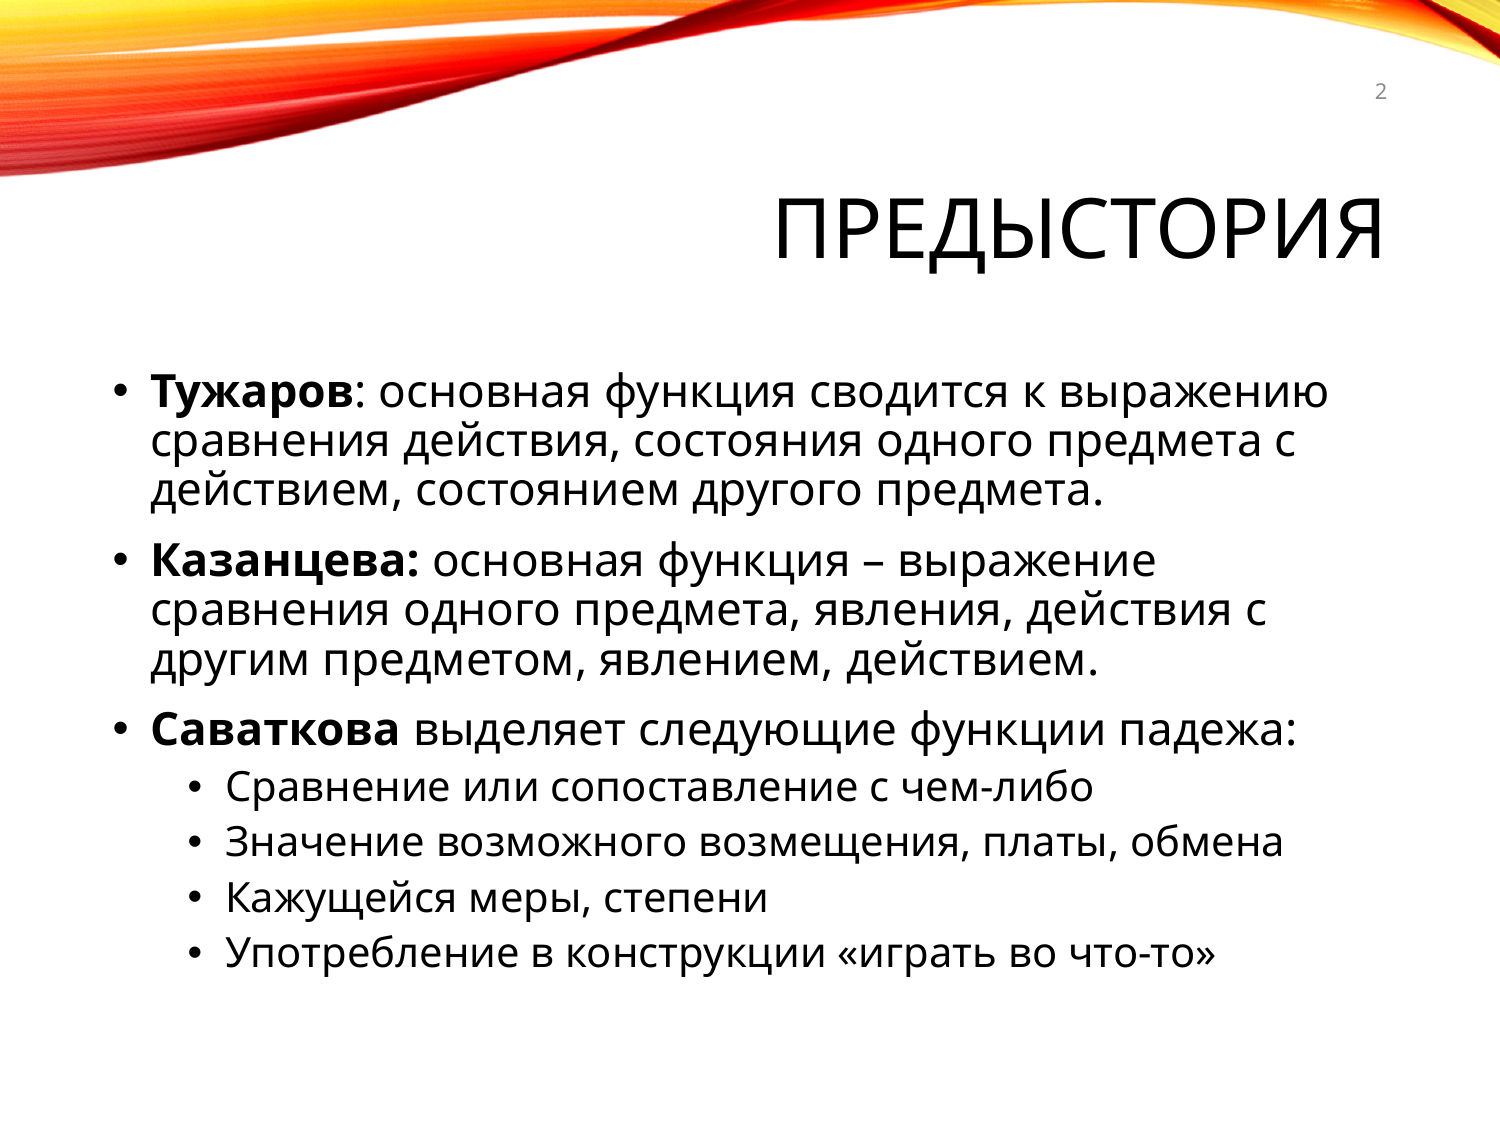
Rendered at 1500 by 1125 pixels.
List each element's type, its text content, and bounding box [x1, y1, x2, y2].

slide_number 2 [1078, 62, 1403, 123]
title Предыстория [356, 125, 1403, 338]
list Тужаров: основная функция сводится к выражению сравнения действия, состояния одного предмета с действием, состоянием другого предмета. Казанцева: основная функция – выражение сравнения одного предмета, явления, действия с другим предметом, явлением, действием. Саваткова выделяет следующие функции падежа: Сравнение или сопоставление с чем-либо Значение возможного возмещения, платы, обмена Кажущейся меры, степени Употребление в конструкции «играть во что-то» [97, 360, 1403, 1028]
picture [0, 0, 1500, 178]
